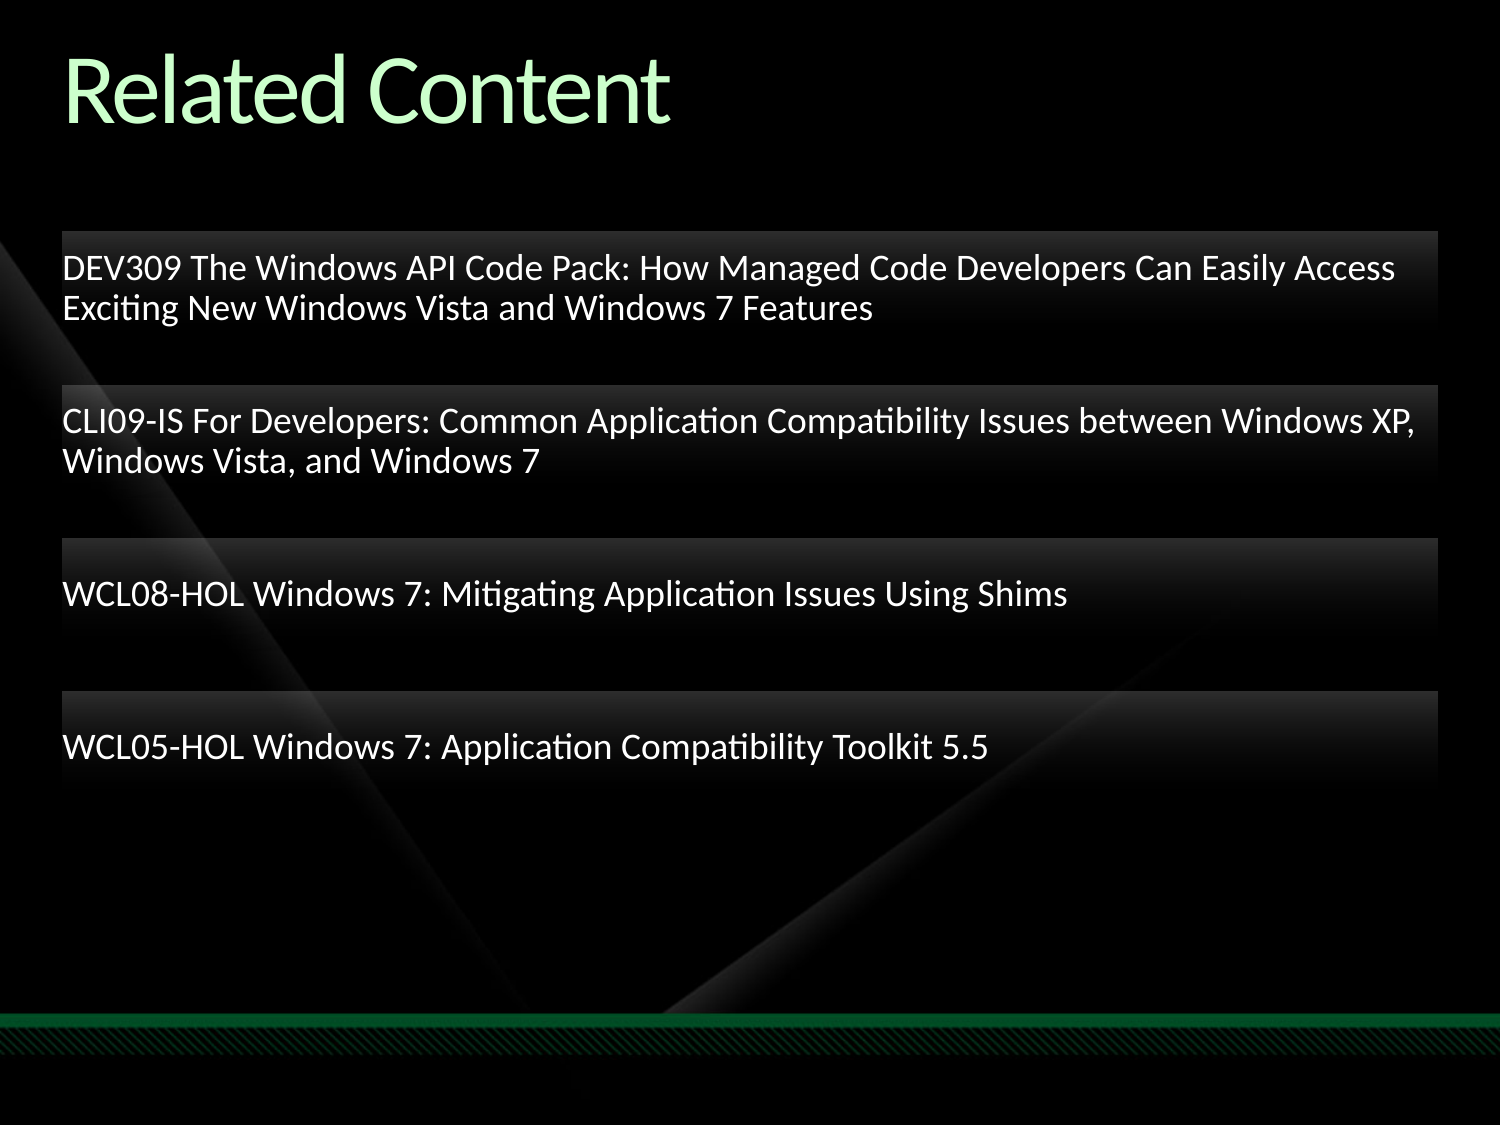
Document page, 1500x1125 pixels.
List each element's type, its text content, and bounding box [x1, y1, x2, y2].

list WCL05-HOL Windows 7: Application Compatibility Toolkit 5.5 [62, 690, 1439, 804]
list DEV309 The Windows API Code Pack: How Managed Code Developers Can Easily Access Exciting New Windows Vista and Windows 7 Features [62, 231, 1439, 345]
list WCL08-HOL Windows 7: Mitigating Application Issues Using Shims [62, 537, 1439, 651]
title Related Content [62, 37, 1437, 147]
picture [0, 0, 1500, 1125]
list CLI09-IS For Developers: Common Application Compatibility Issues between Windows XP, Windows Vista, and Windows 7 [62, 384, 1439, 498]
